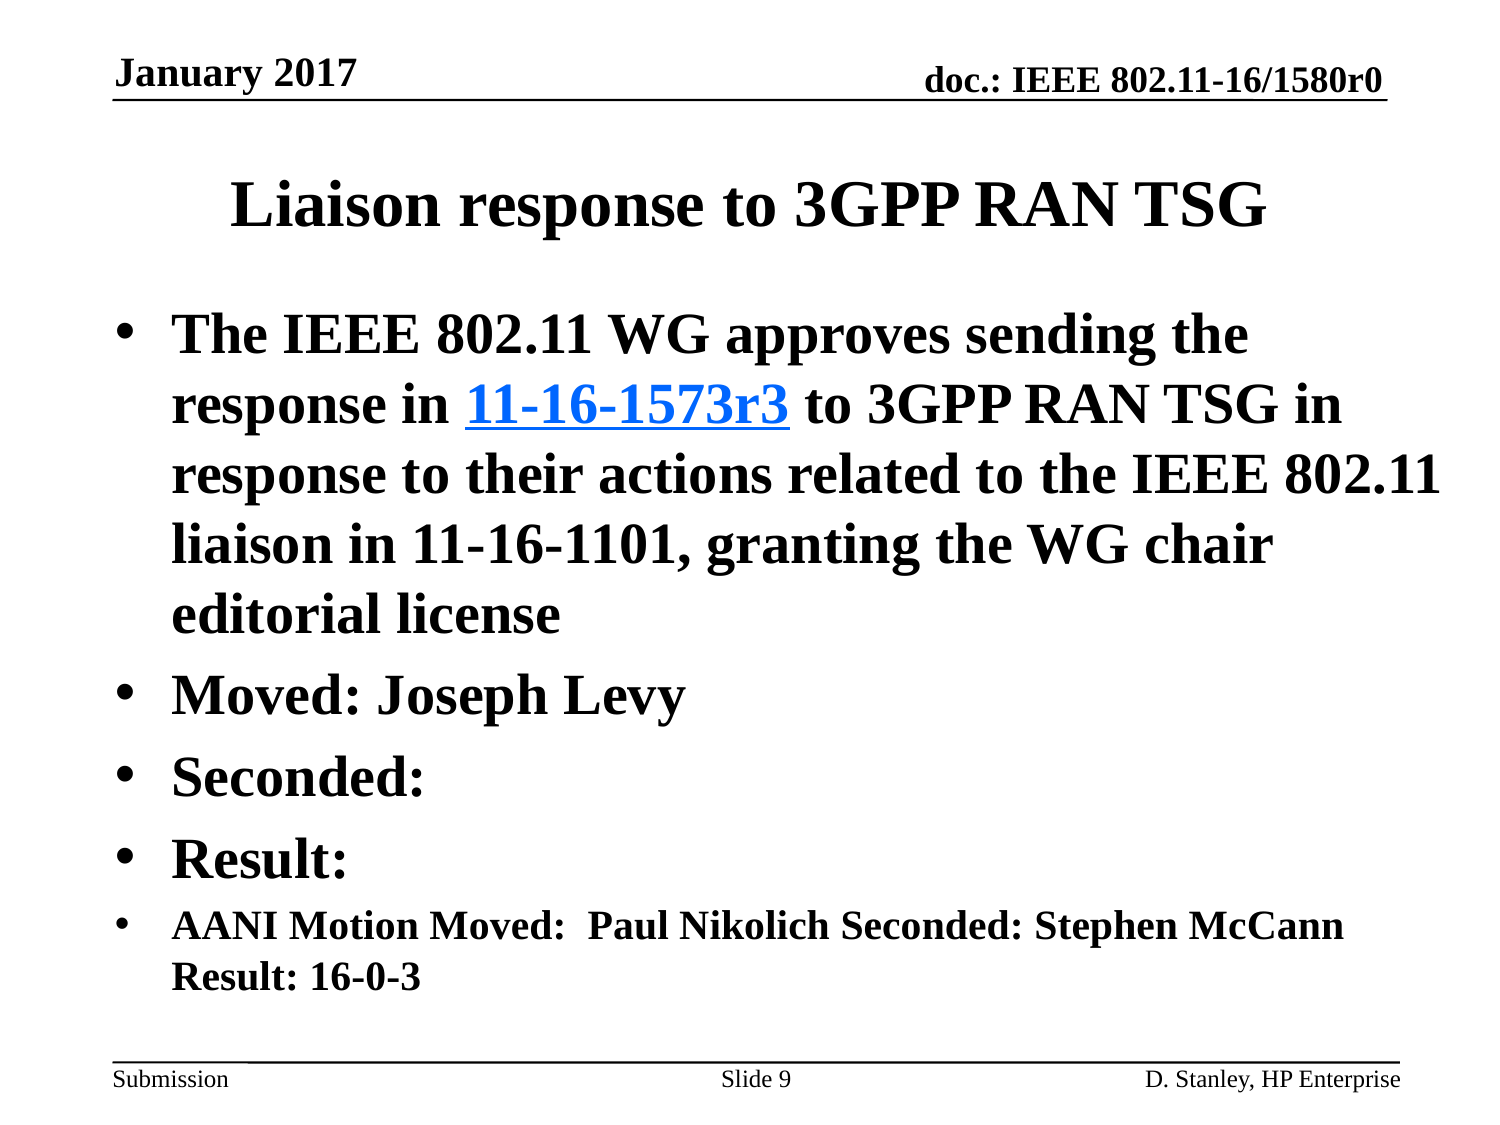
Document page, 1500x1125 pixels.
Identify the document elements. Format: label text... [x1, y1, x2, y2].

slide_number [114, 49, 423, 95]
list The IEEE 802.11 WG approves sending the response in 11-16-1573r3 to 3GPP RAN TSG in response to their actions related to the IEEE 802.11 liaison in 11-16-1101, granting the WG chair editorial license Moved: Joseph Levy Seconded: Result: AANI Motion Moved: Paul Nikolich Seconded: Stephen McCann Result: 16-0-3 [99, 287, 1463, 1075]
slide_number Slide 9 [712, 1061, 800, 1093]
footer D. Stanley, HP Enterprise [878, 1061, 1402, 1093]
title Liaison response to 3GPP RAN TSG [112, 112, 1388, 287]
